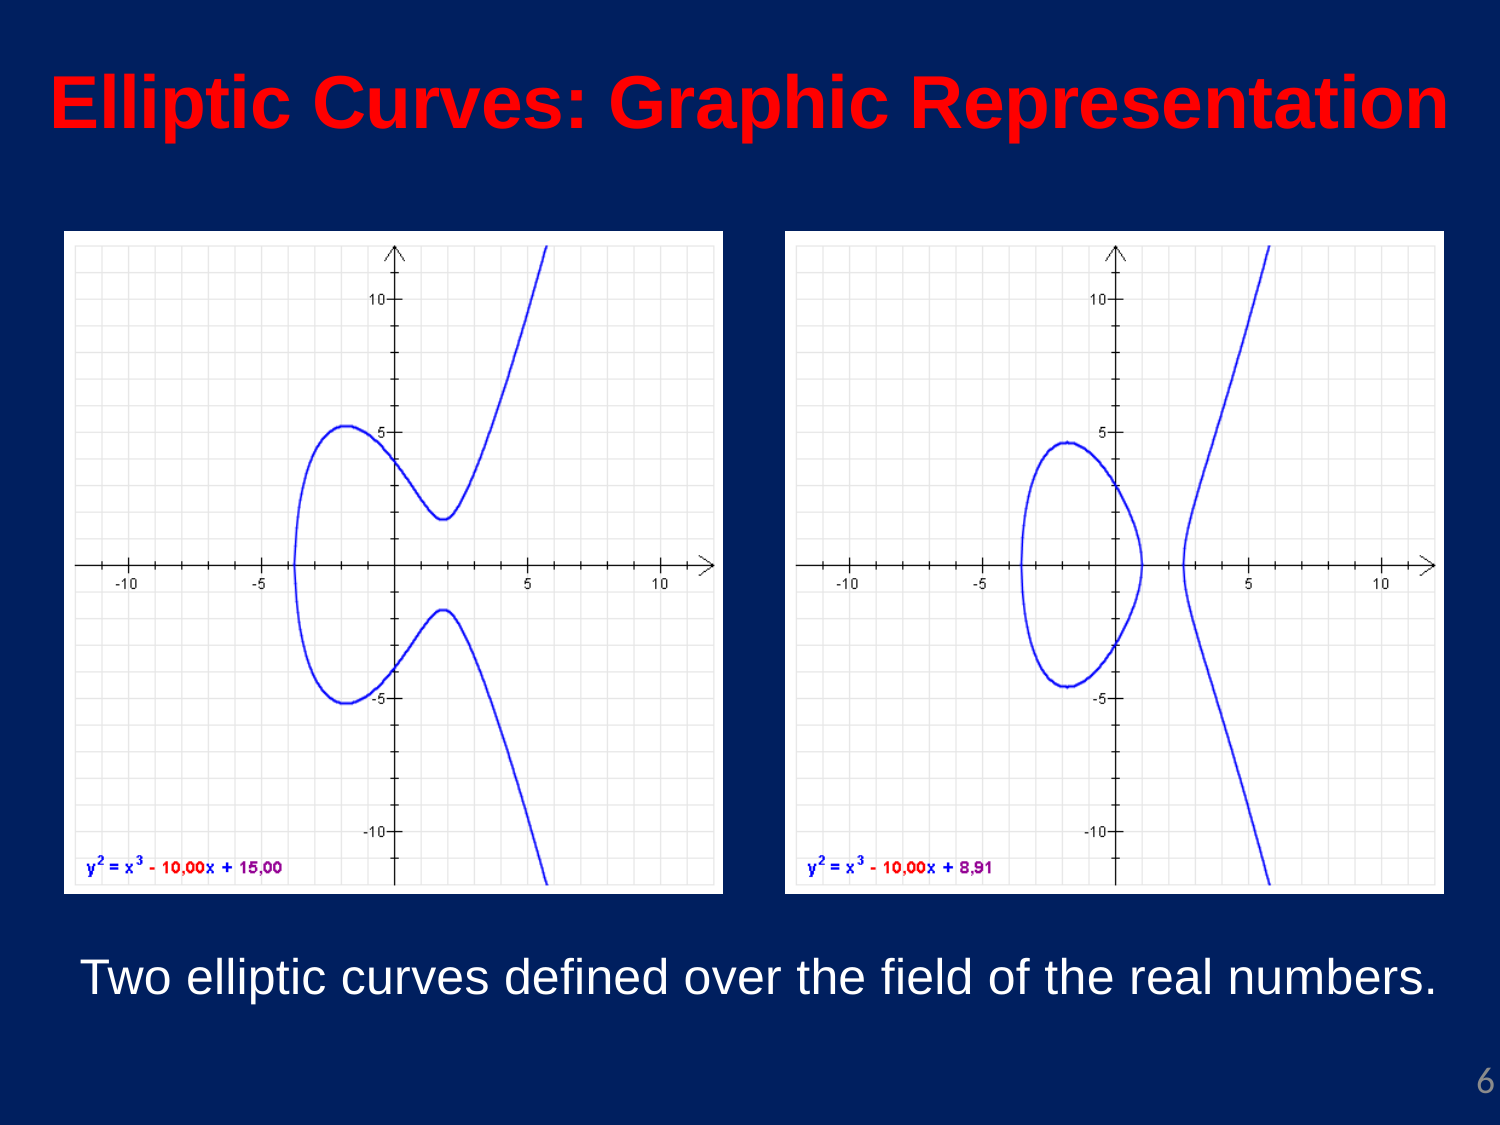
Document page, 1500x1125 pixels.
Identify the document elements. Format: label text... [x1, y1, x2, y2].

text_box Elliptic Curves: Graphic Representation [44, 53, 1456, 144]
picture [785, 231, 1444, 894]
text_box 6 [1432, 1056, 1495, 1102]
text_box Two elliptic curves defined over the field of the real numbers. [64, 937, 1500, 1013]
picture [64, 231, 724, 894]
